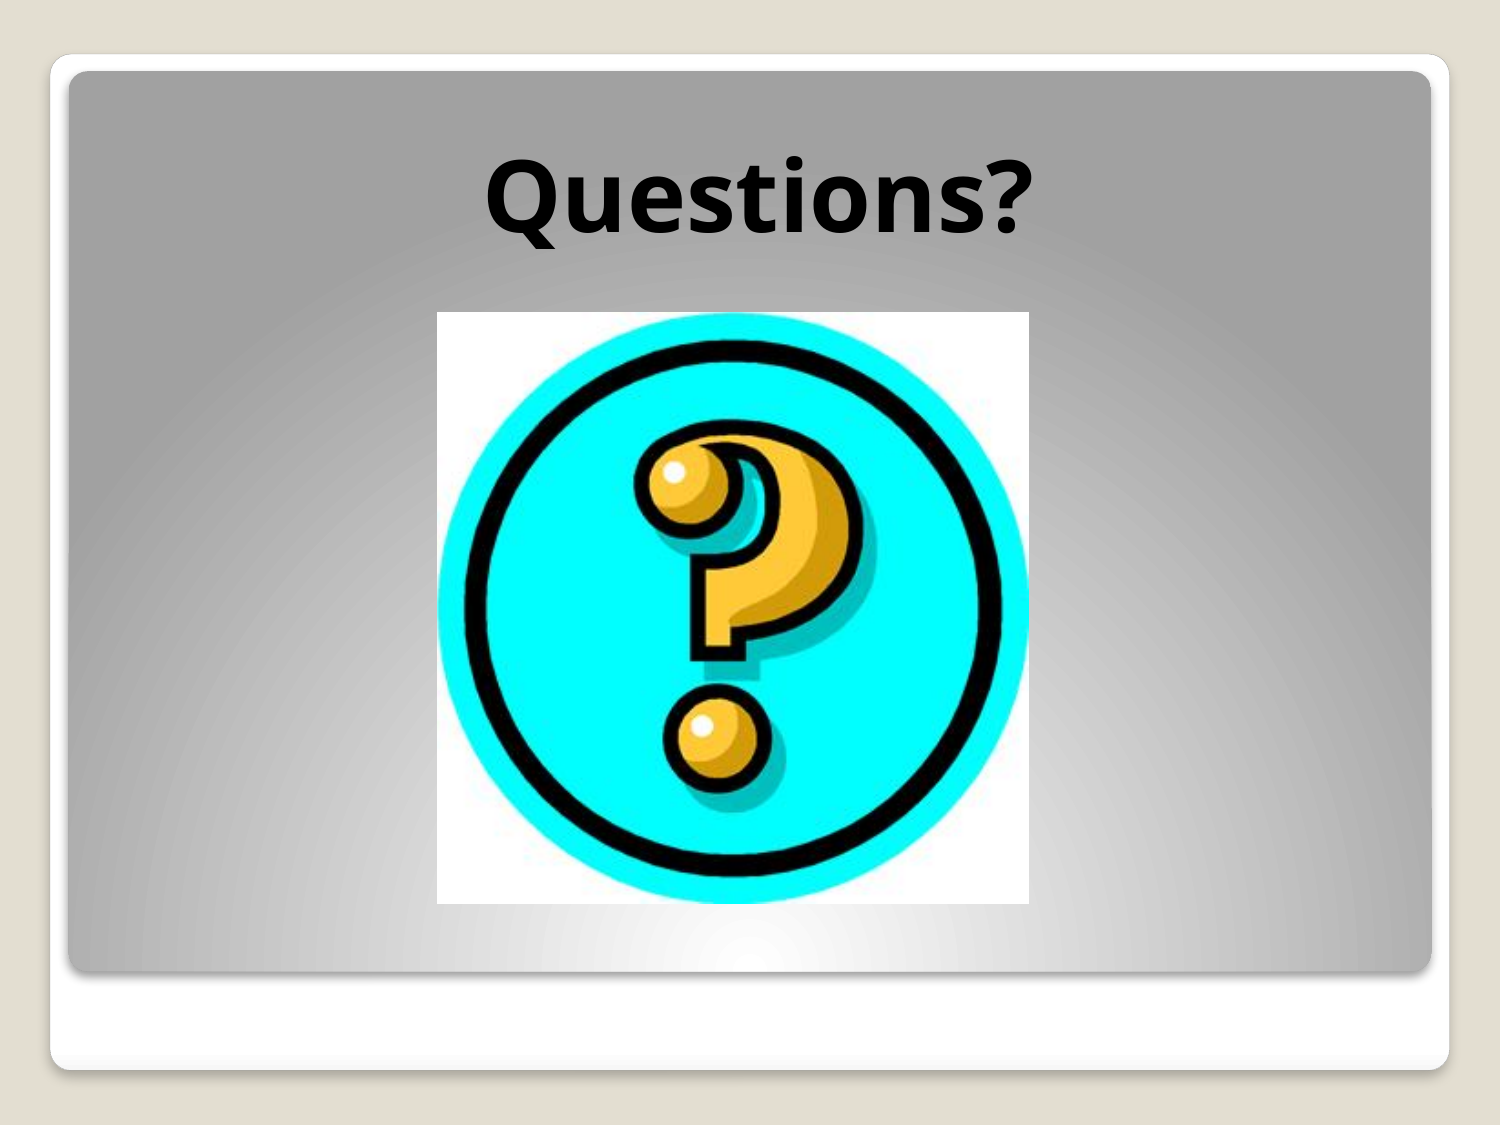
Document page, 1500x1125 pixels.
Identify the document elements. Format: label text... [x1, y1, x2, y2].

title Questions? [87, 87, 1430, 260]
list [437, 312, 1030, 905]
